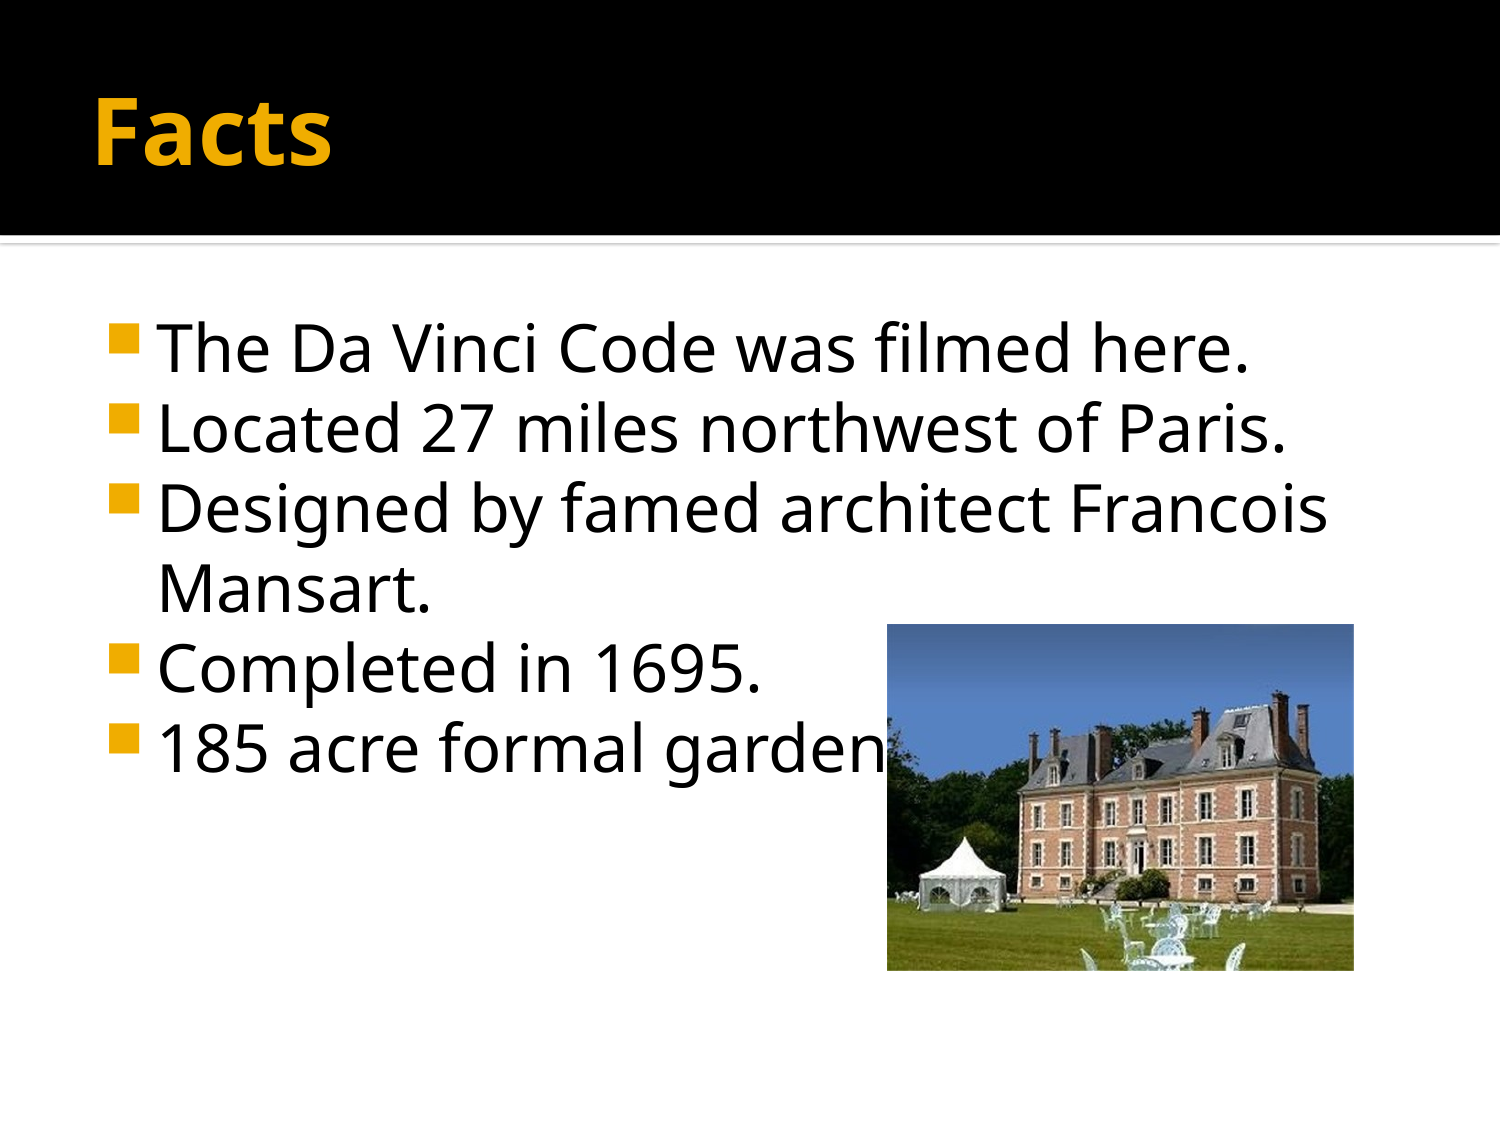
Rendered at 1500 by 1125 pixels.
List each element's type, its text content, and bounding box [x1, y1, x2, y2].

picture [887, 624, 1354, 971]
title Facts [75, 25, 1425, 231]
list The Da Vinci Code was filmed here. Located 27 miles northwest of Paris. Designed by famed architect Francois Mansart. Completed in 1695. 185 acre formal garden. [75, 291, 1425, 1050]
